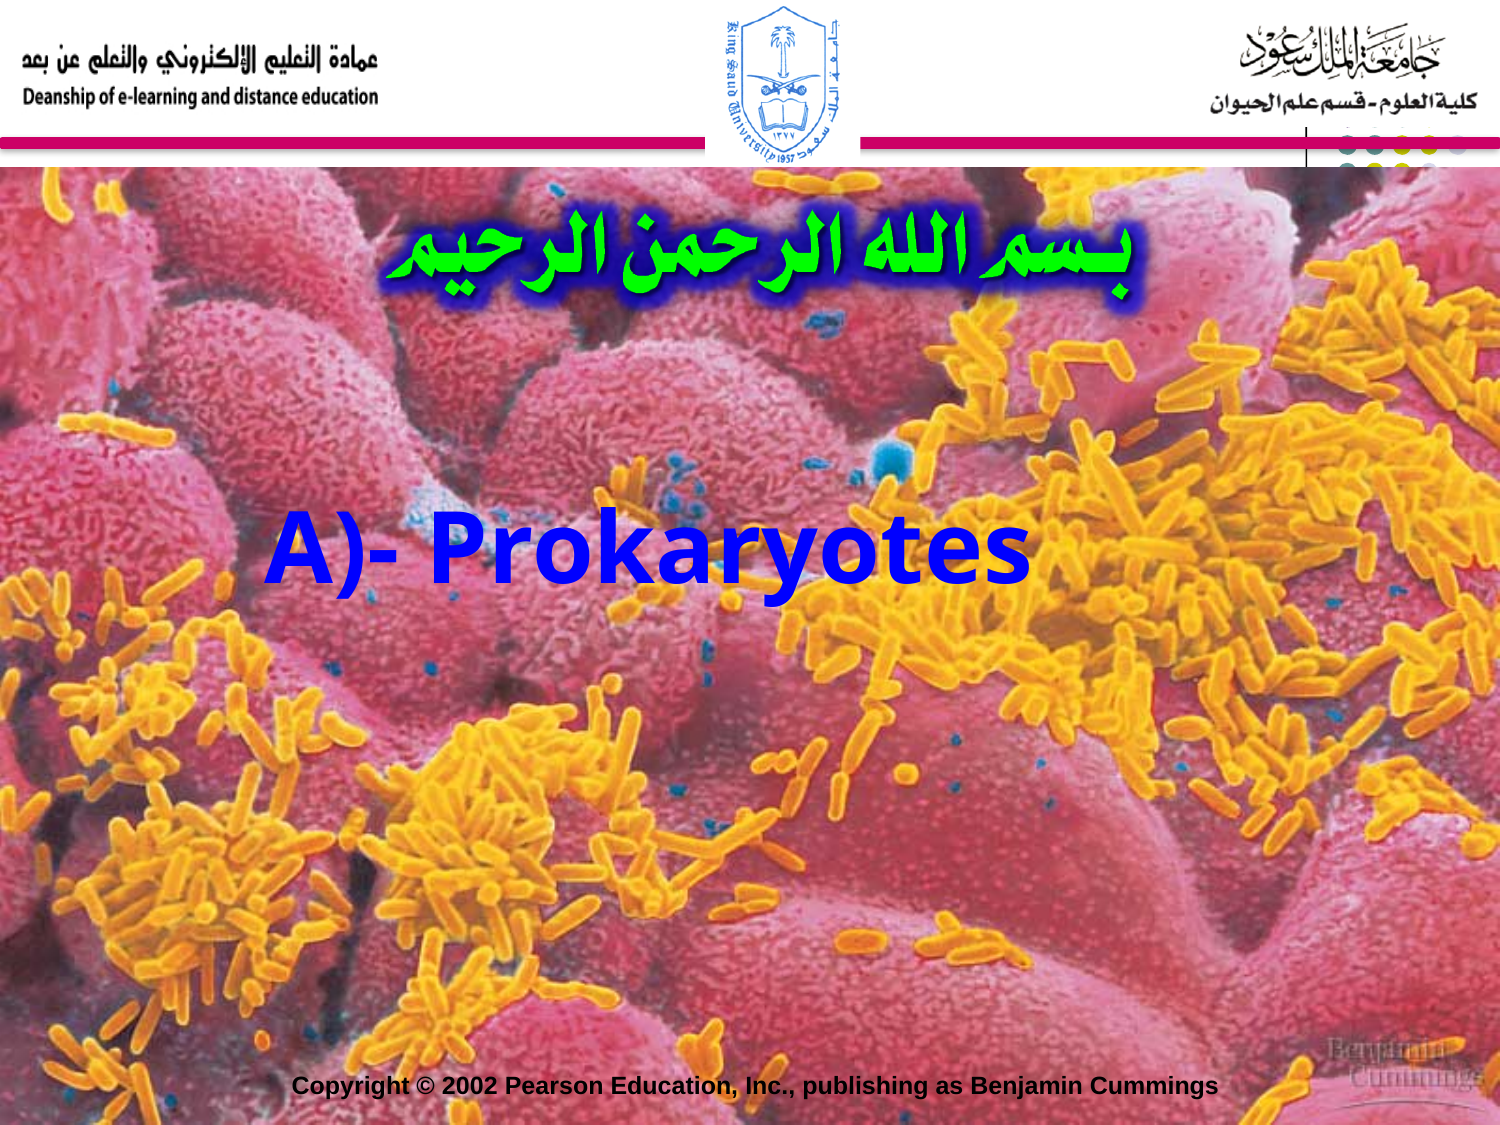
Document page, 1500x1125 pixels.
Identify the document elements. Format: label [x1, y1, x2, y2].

picture [0, 149, 1500, 1125]
text_box [0, 0, 1500, 166]
